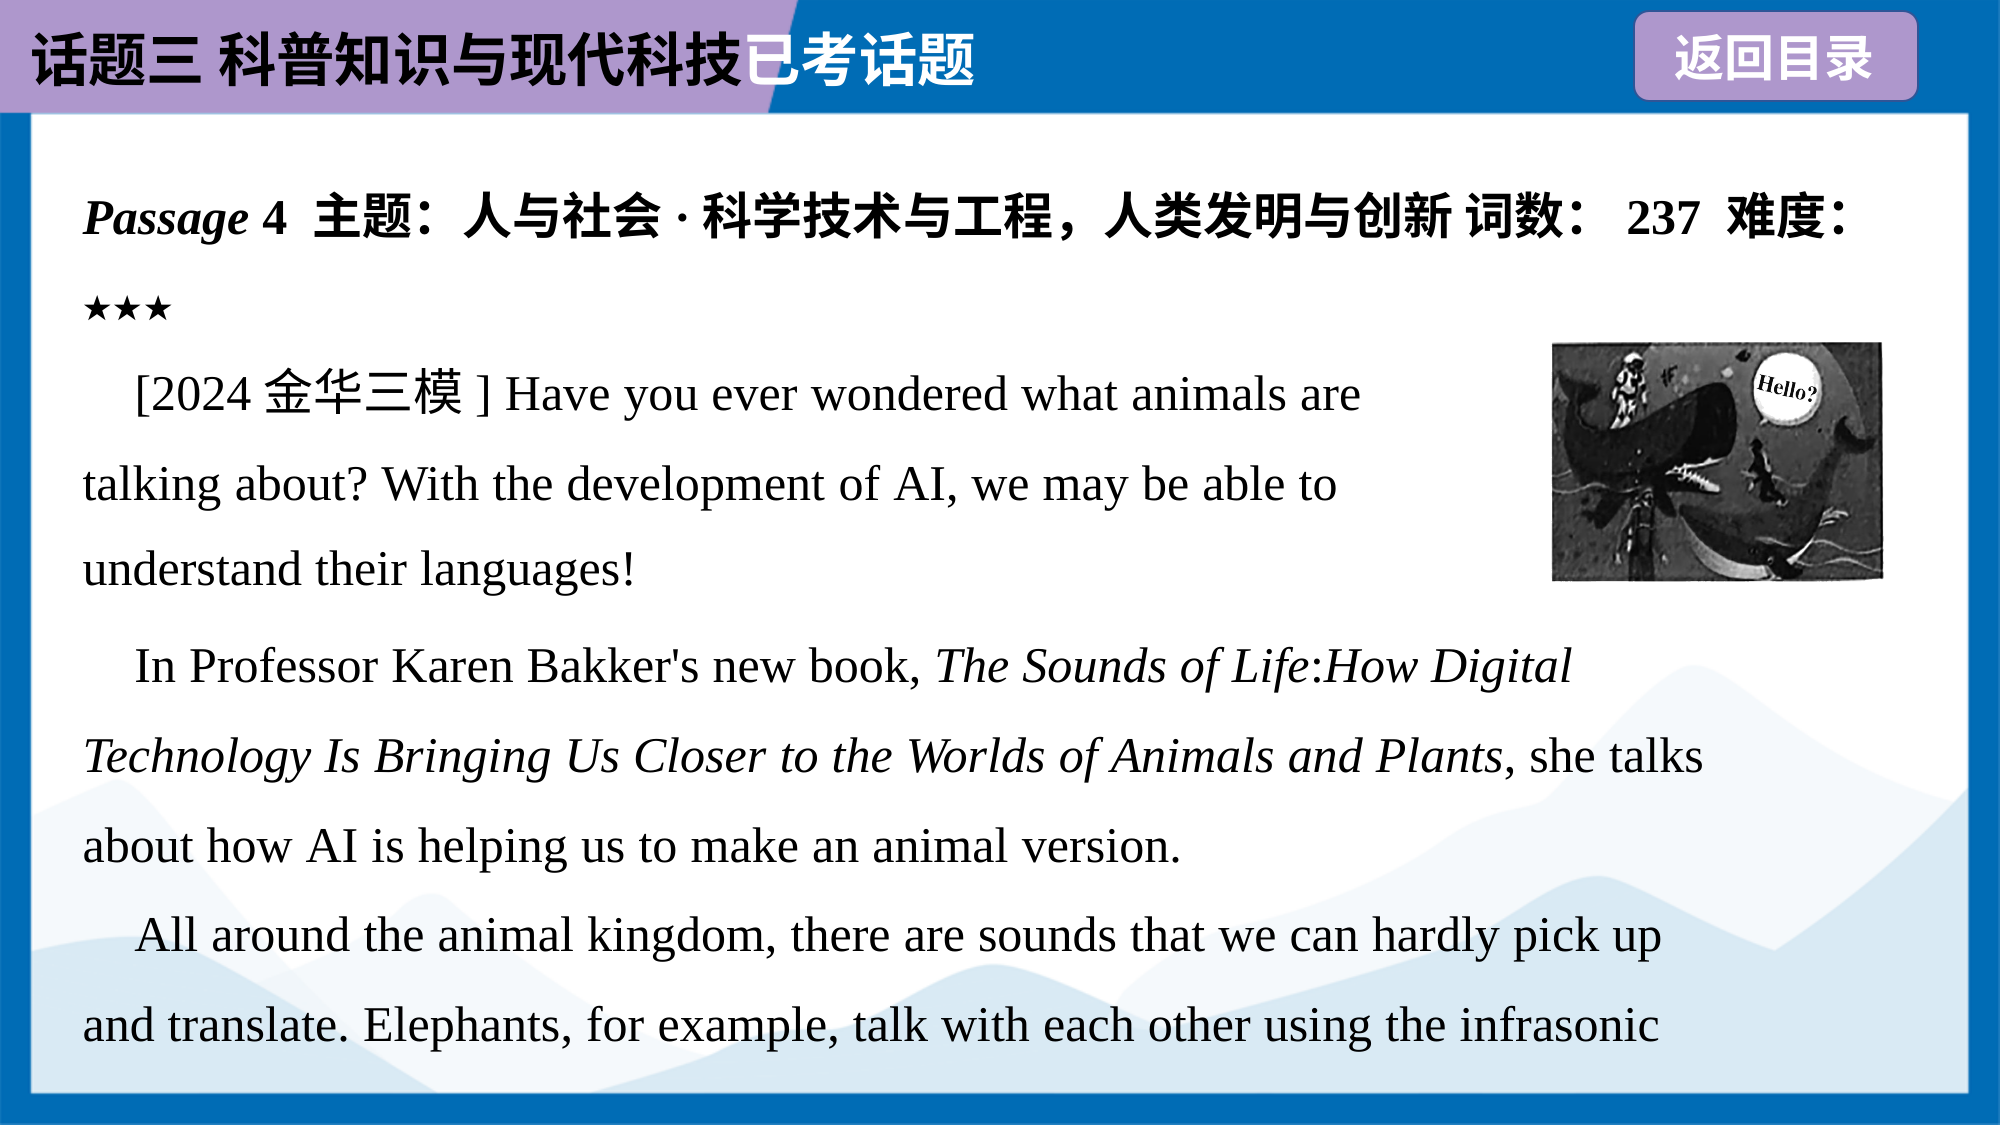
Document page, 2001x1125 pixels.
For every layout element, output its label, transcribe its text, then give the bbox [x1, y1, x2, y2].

text_box In Professor Karen Bakker's new book, The Sounds of Life:How Digital Technology Is Bringing Us Closer to the Worlds of Animals and Plants, she talks about how AI is helping us to make an animal version. All around the animal kingdom, there are sounds that we can hardly pick up and translate. Elephants, for example, talk with each other using the infrasonic [82, 603, 1917, 1052]
text_box Passage 4 主题：人与社会·科学技术与工程，人类发明与创新 词数：237 难度： ★★★ [82, 155, 1917, 321]
picture [0, 0, 2000, 1125]
text_box [2024金华三模] Have you ever wondered what animals are talking about? With the development of AI, we may be able to understand their languages! [82, 330, 1565, 587]
